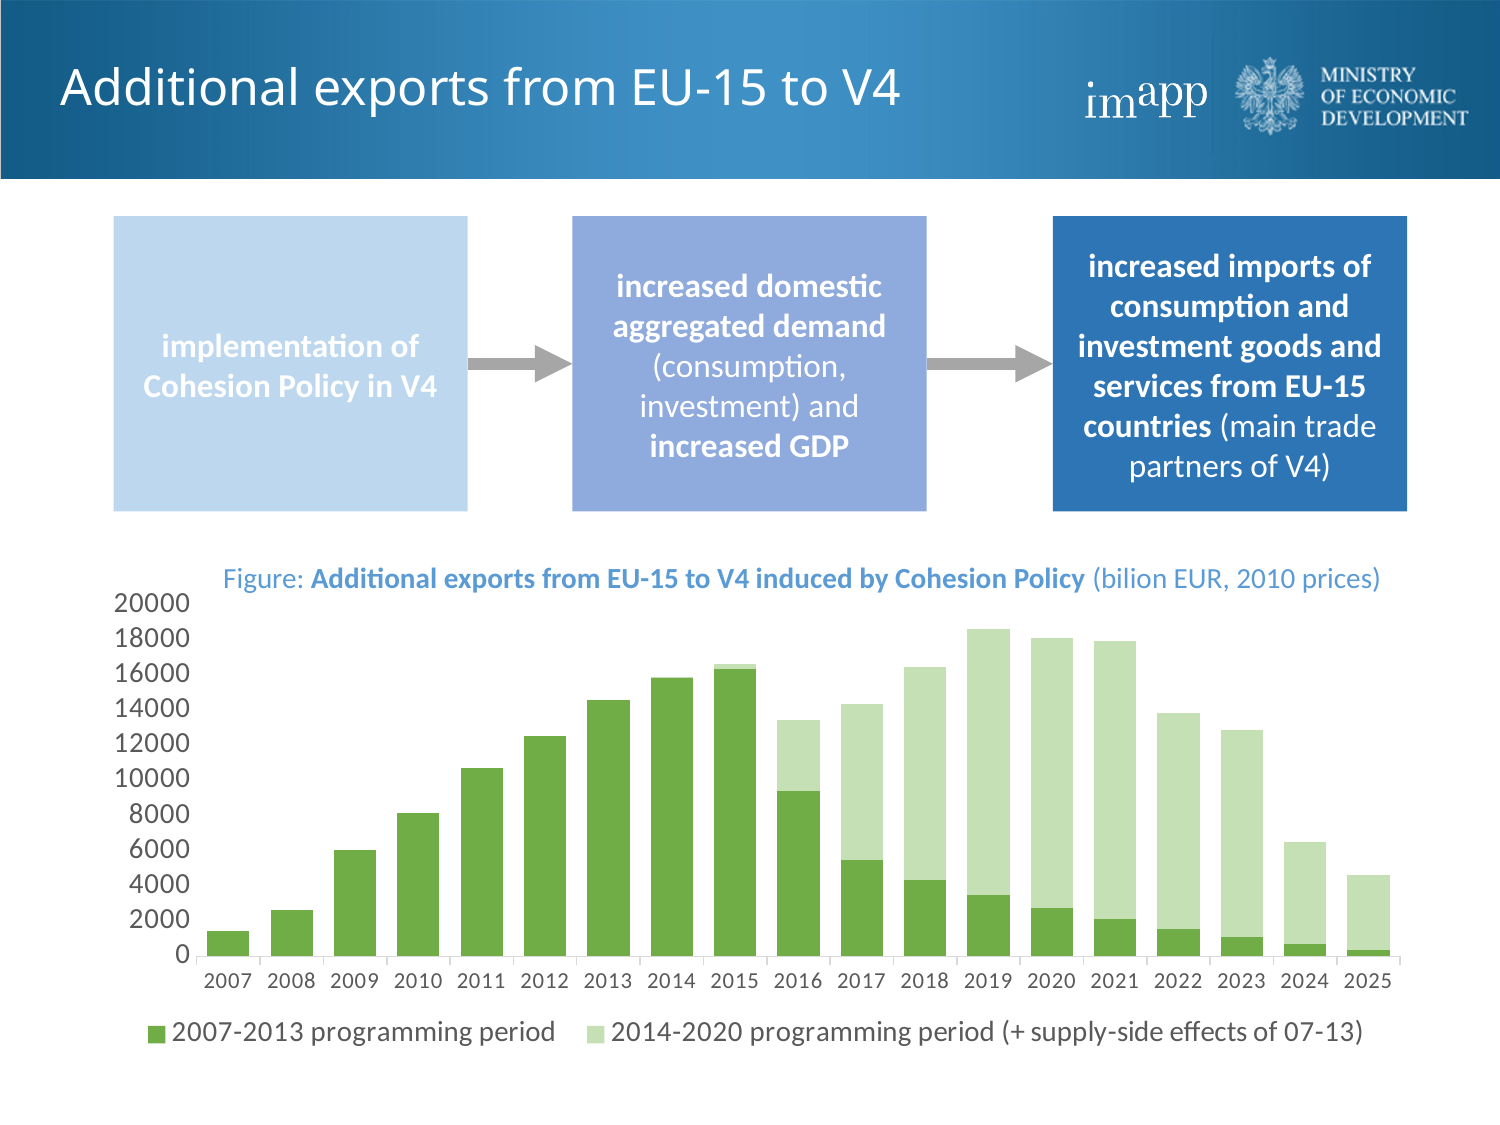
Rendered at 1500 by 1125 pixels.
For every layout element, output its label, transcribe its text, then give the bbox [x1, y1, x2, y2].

text_box increased imports of consumption and investment goods and services from EU-15 countries (main trade partners of V4) [1052, 216, 1408, 512]
text_box increased domestic aggregated demand (consumption, investment) and increased GDP [572, 216, 927, 512]
chart [113, 577, 1424, 1074]
picture [0, 0, 1500, 179]
title Additional exports from EU-15 to V4 [45, 17, 1136, 161]
text_box implementation of Cohesion Policy in V4 [113, 216, 468, 512]
text_box Figure: Additional exports from EU-15 to V4 induced by Cohesion Policy (bilion EUR, 2010 prices) [208, 552, 1401, 577]
